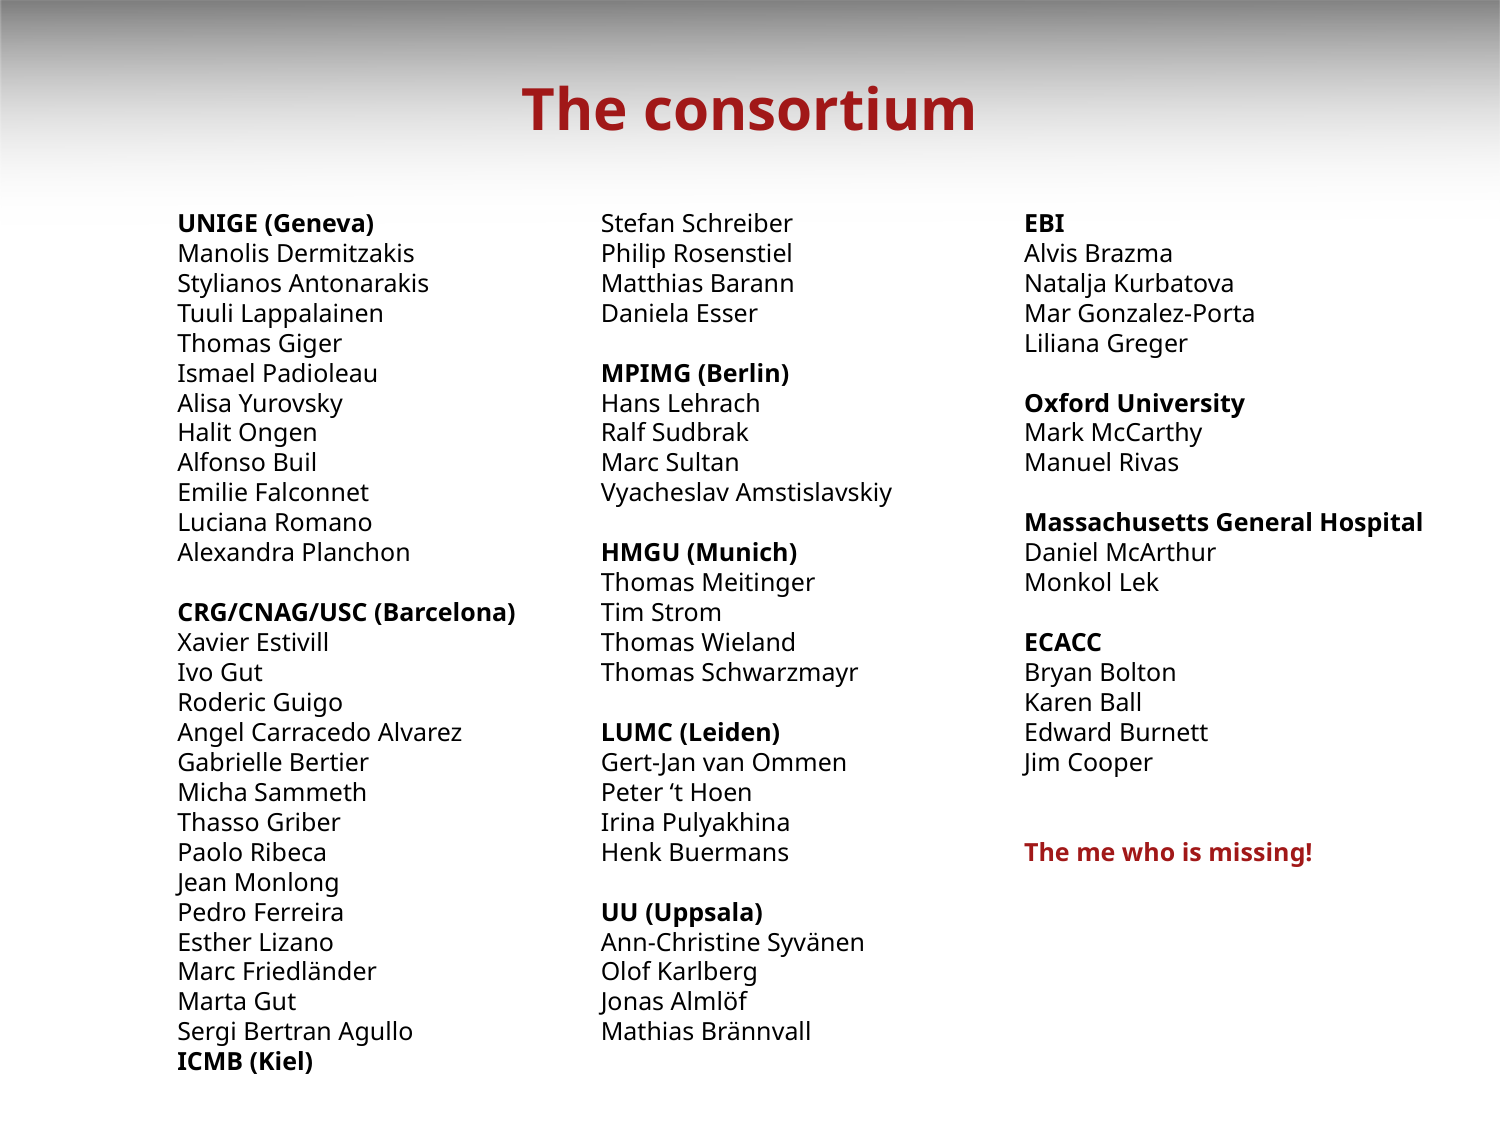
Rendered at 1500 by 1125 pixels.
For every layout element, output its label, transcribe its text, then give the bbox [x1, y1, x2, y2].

picture [0, 0, 1500, 1125]
title The consortium [90, 5, 1410, 150]
text_box UNIGE (Geneva) Manolis Dermitzakis Stylianos Antonarakis Tuuli Lappalainen Thomas Giger Ismael Padioleau Alisa Yurovsky Halit Ongen Alfonso Buil Emilie Falconnet Luciana Romano Alexandra Planchon CRG/CNAG/USC (Barcelona) Xavier Estivill Ivo Gut Roderic Guigo Angel Carracedo Alvarez Gabrielle Bertier Micha Sammeth Thasso Griber Paolo Ribeca Jean Monlong Pedro Ferreira Esther Lizano Marc Friedländer Marta Gut Sergi Bertran Agullo ICMB (Kiel) Stefan Schreiber Philip Rosenstiel Matthias Barann Daniela Esser MPIMG (Berlin) Hans Lehrach Ralf Sudbrak Marc Sultan Vyacheslav Amstislavskiy HMGU (Munich) Thomas Meitinger Tim Strom Thomas Wieland Thomas Schwarzmayr LUMC (Leiden) Gert-Jan van Ommen Peter ‘t Hoen Irina Pulyakhina Henk Buermans UU (Uppsala) Ann-Christine Syvänen Olof Karlberg Jonas Almlöf Mathias Brännvall EBI Alvis Brazma Natalja Kurbatova Mar Gonzalez-Porta Liliana Greger Oxford University Mark McCarthy Manuel Rivas Massachusetts General Hospital Daniel McArthur Monkol Lek ECACC Bryan Bolton Karen Ball Edward Burnett Jim Cooper The me who is missing! [162, 200, 1463, 1108]
